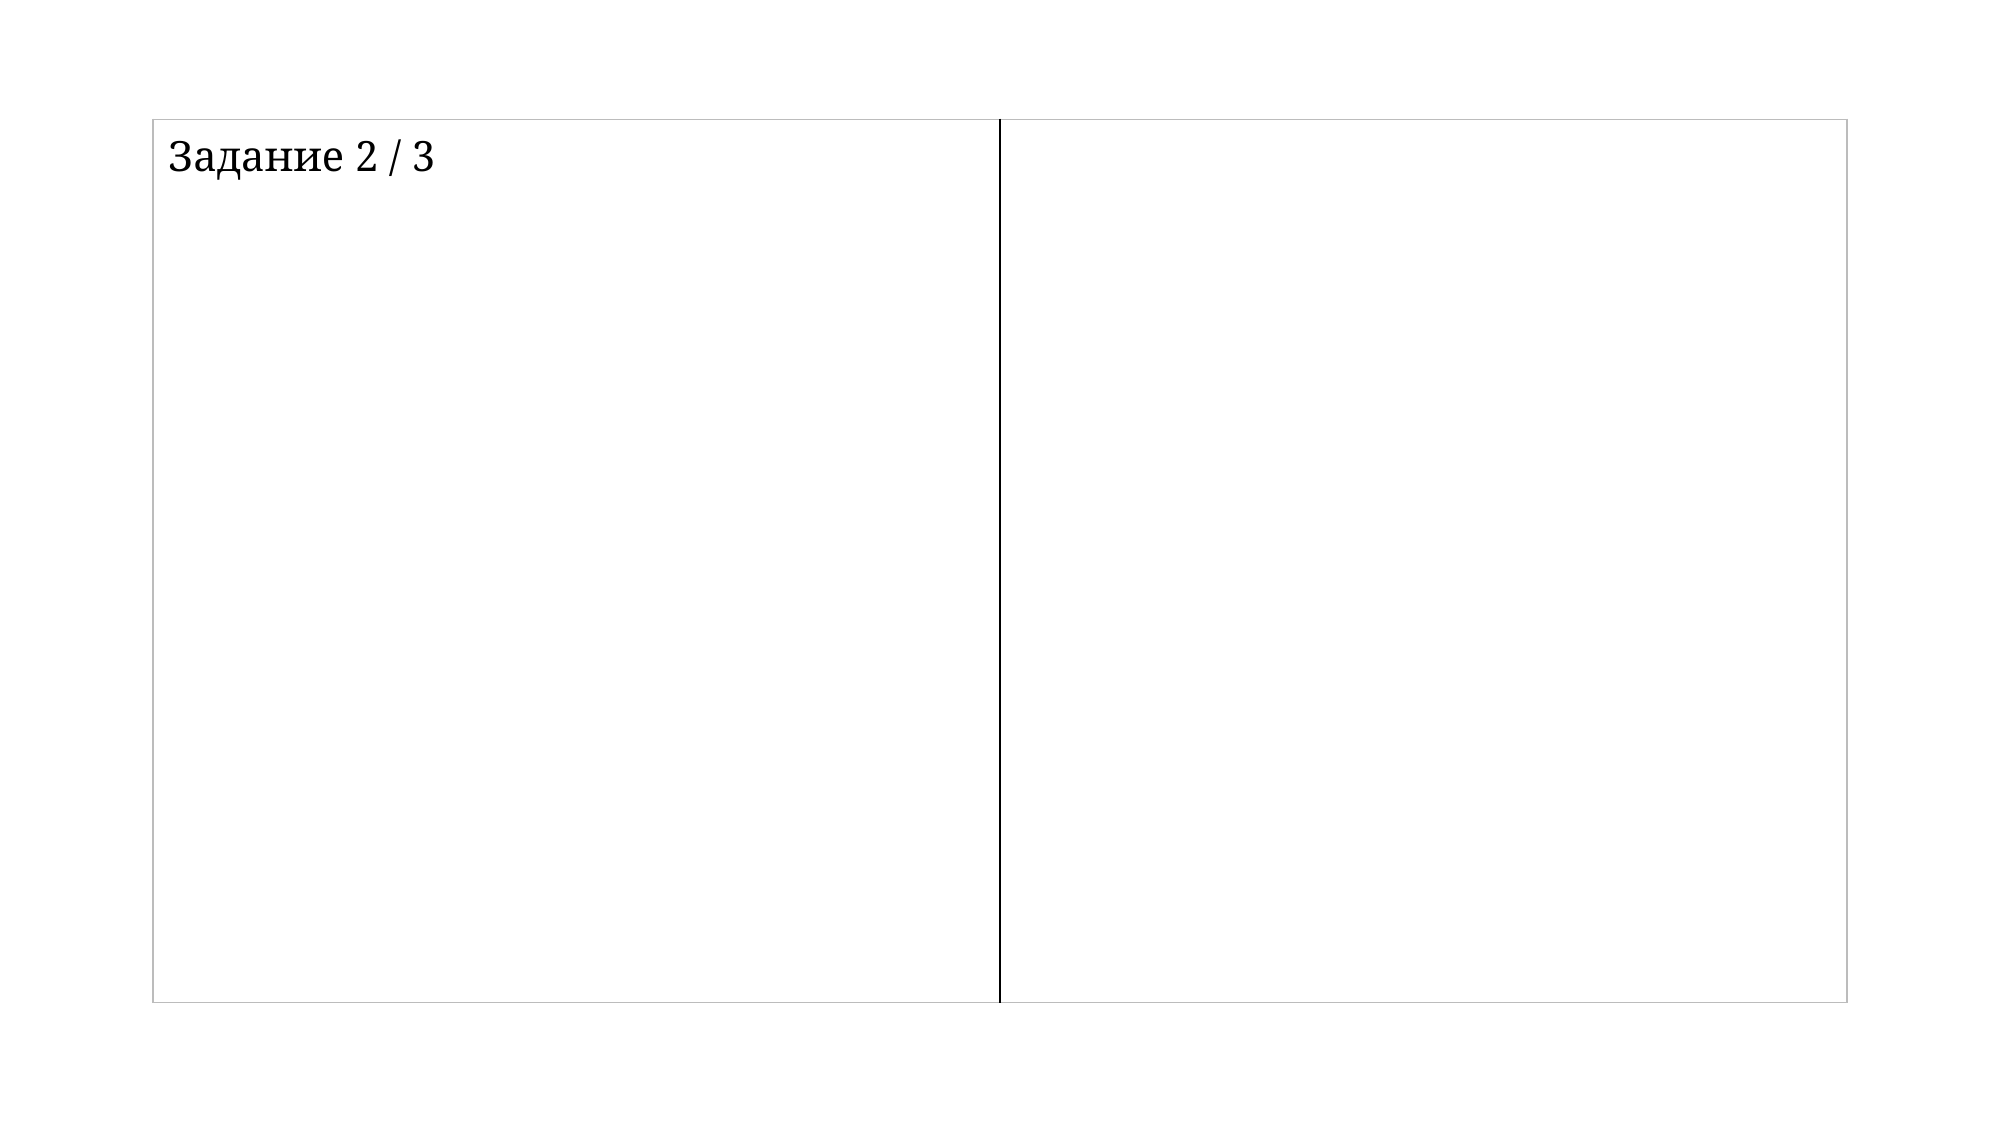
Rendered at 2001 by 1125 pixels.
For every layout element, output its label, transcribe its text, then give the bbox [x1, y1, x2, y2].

table_header Задание 2 / 3 [154, 120, 999, 1002]
table_header [1001, 120, 1846, 1002]
